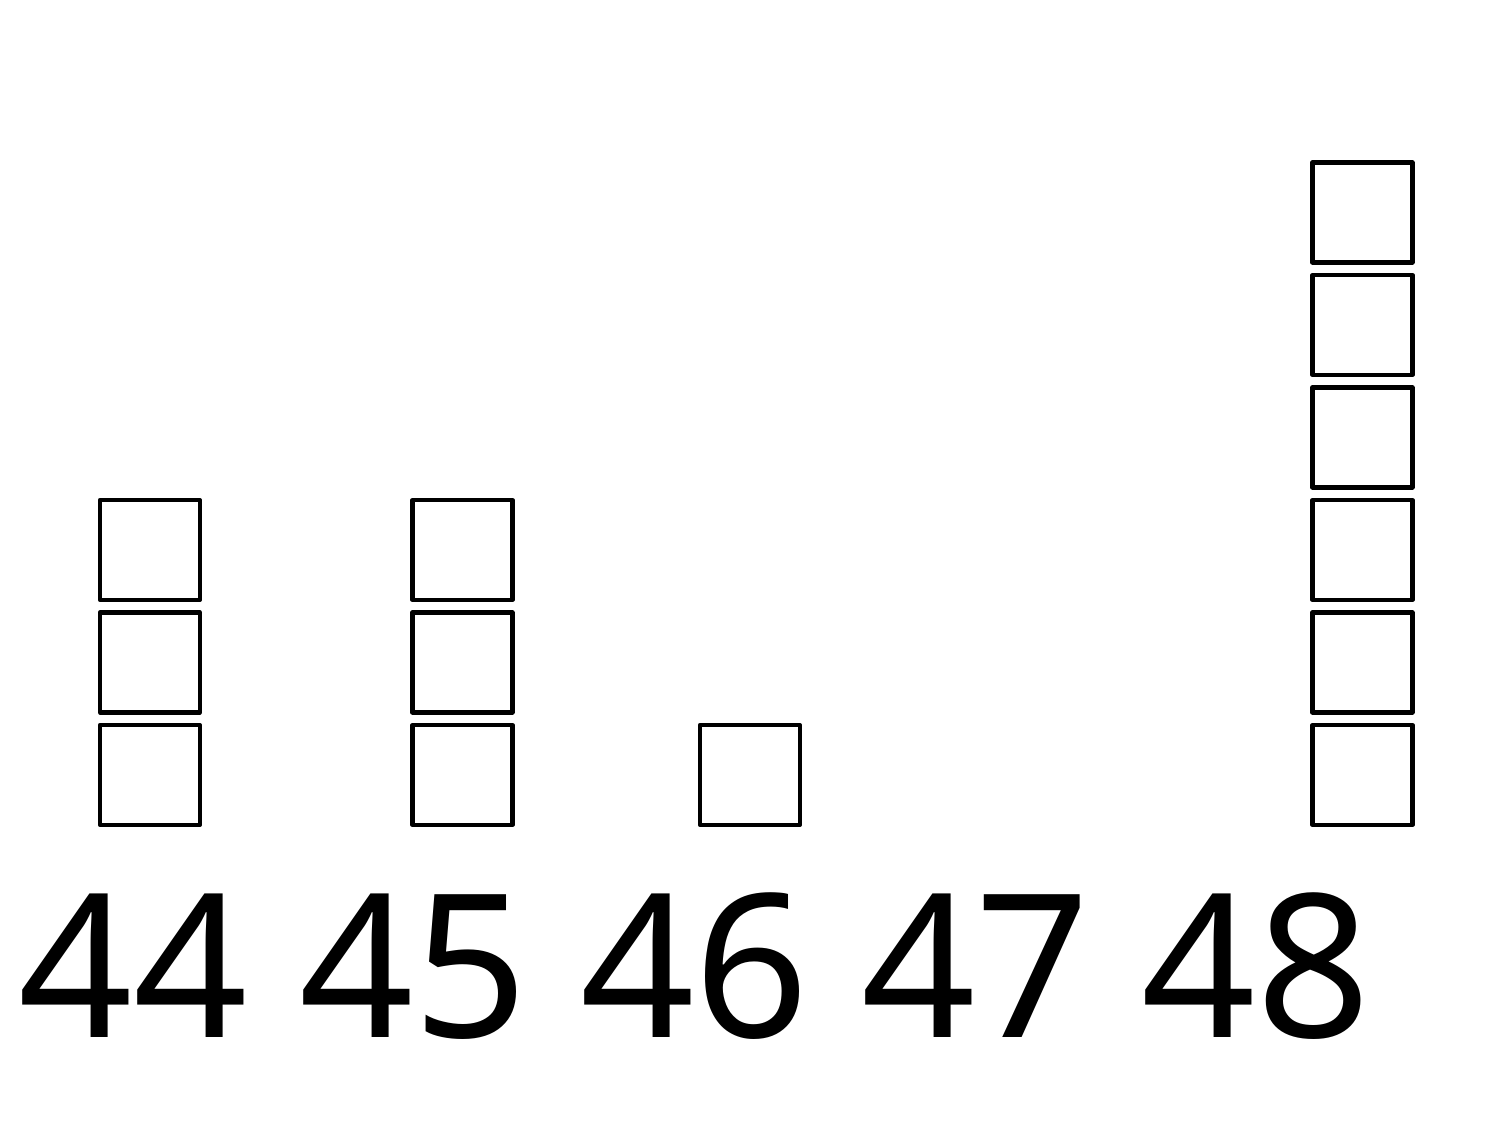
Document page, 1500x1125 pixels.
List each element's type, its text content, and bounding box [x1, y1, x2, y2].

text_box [412, 499, 513, 826]
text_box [99, 499, 201, 826]
text_box [698, 723, 802, 827]
text_box 44 45 46 47 48 [0, 829, 1500, 1085]
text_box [1312, 162, 1413, 826]
